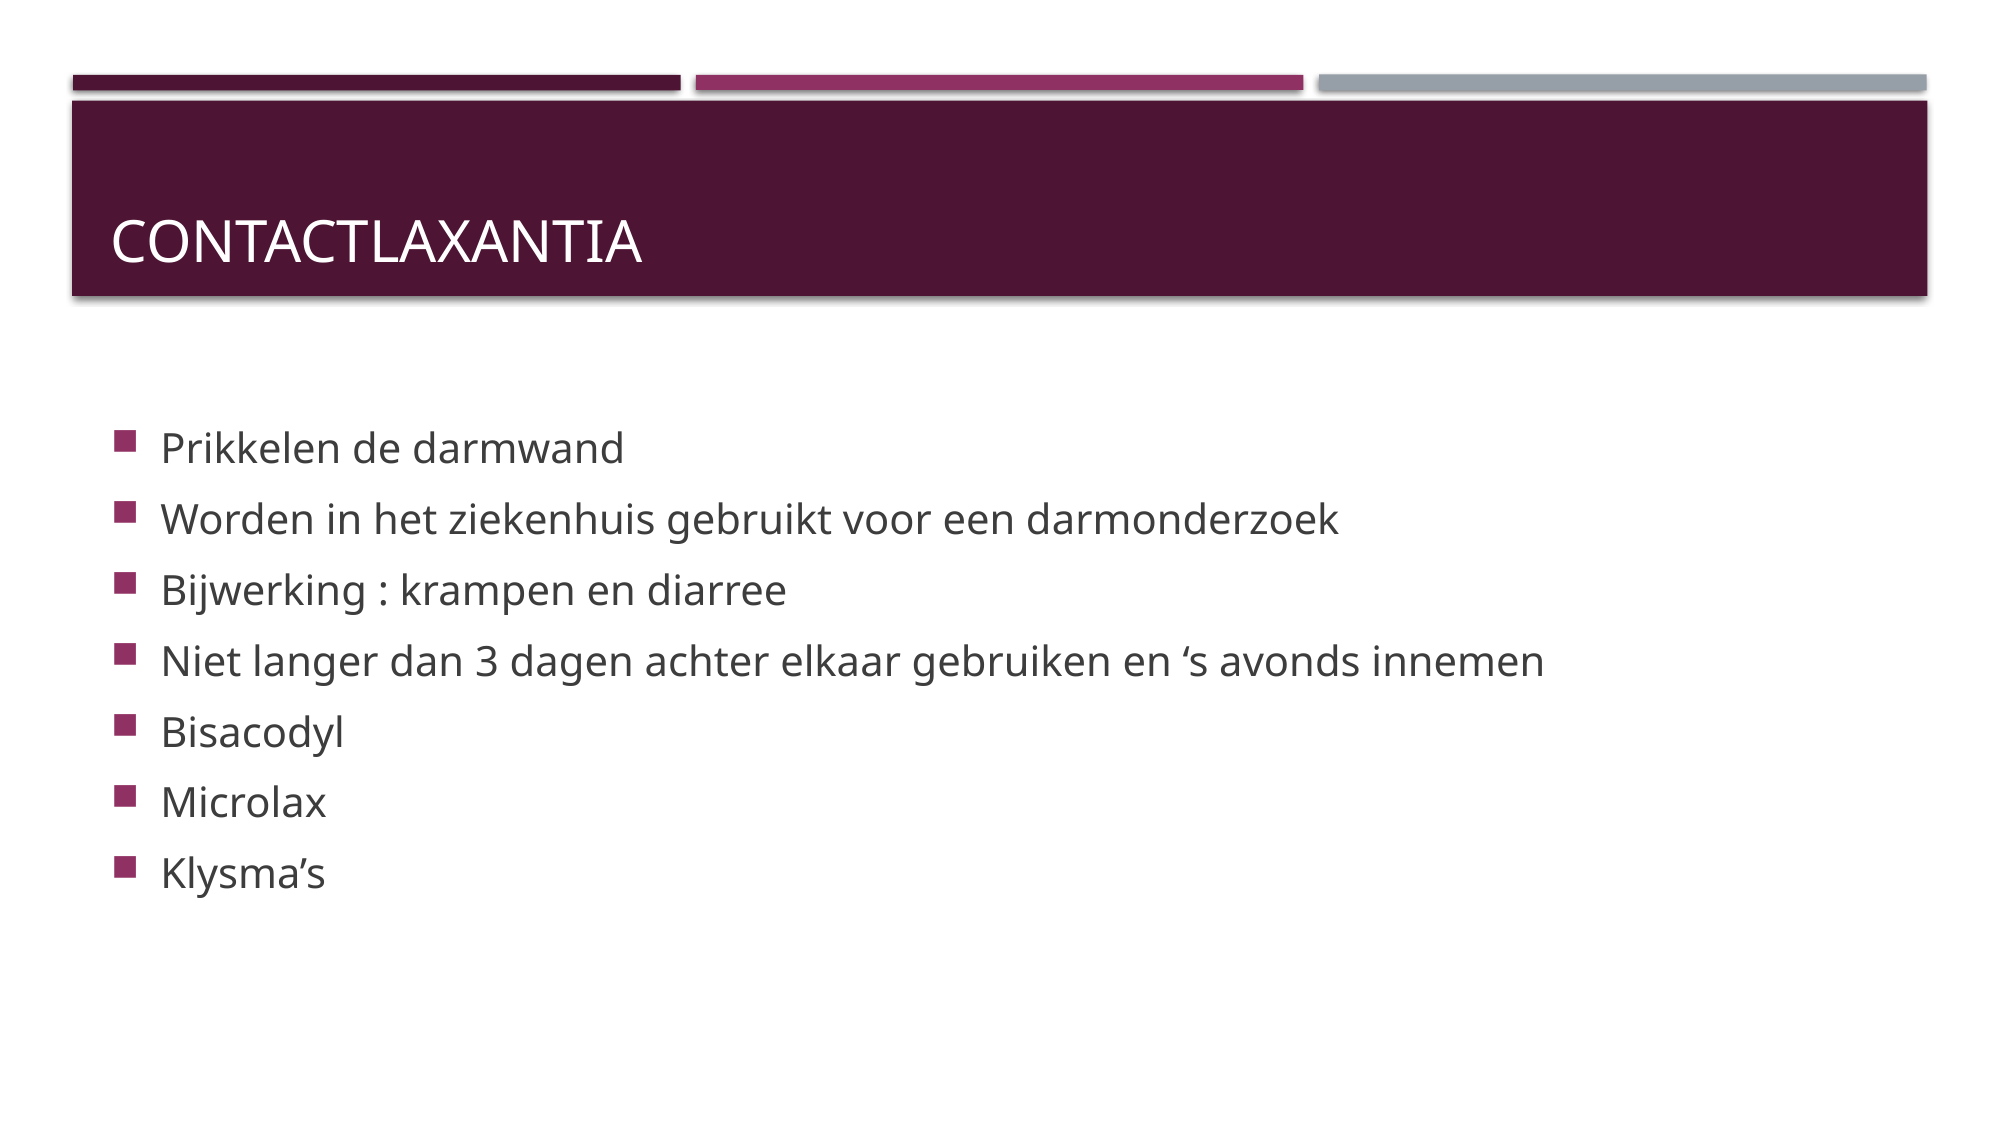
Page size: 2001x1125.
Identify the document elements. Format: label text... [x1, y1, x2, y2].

title contactlaxantia [95, 115, 1905, 282]
list Prikkelen de darmwand Worden in het ziekenhuis gebruikt voor een darmonderzoek Bijwerking : krampen en diarree Niet langer dan 3 dagen achter elkaar gebruiken en ‘s avonds innemen Bisacodyl Microlax Klysma’s [95, 357, 1905, 962]
